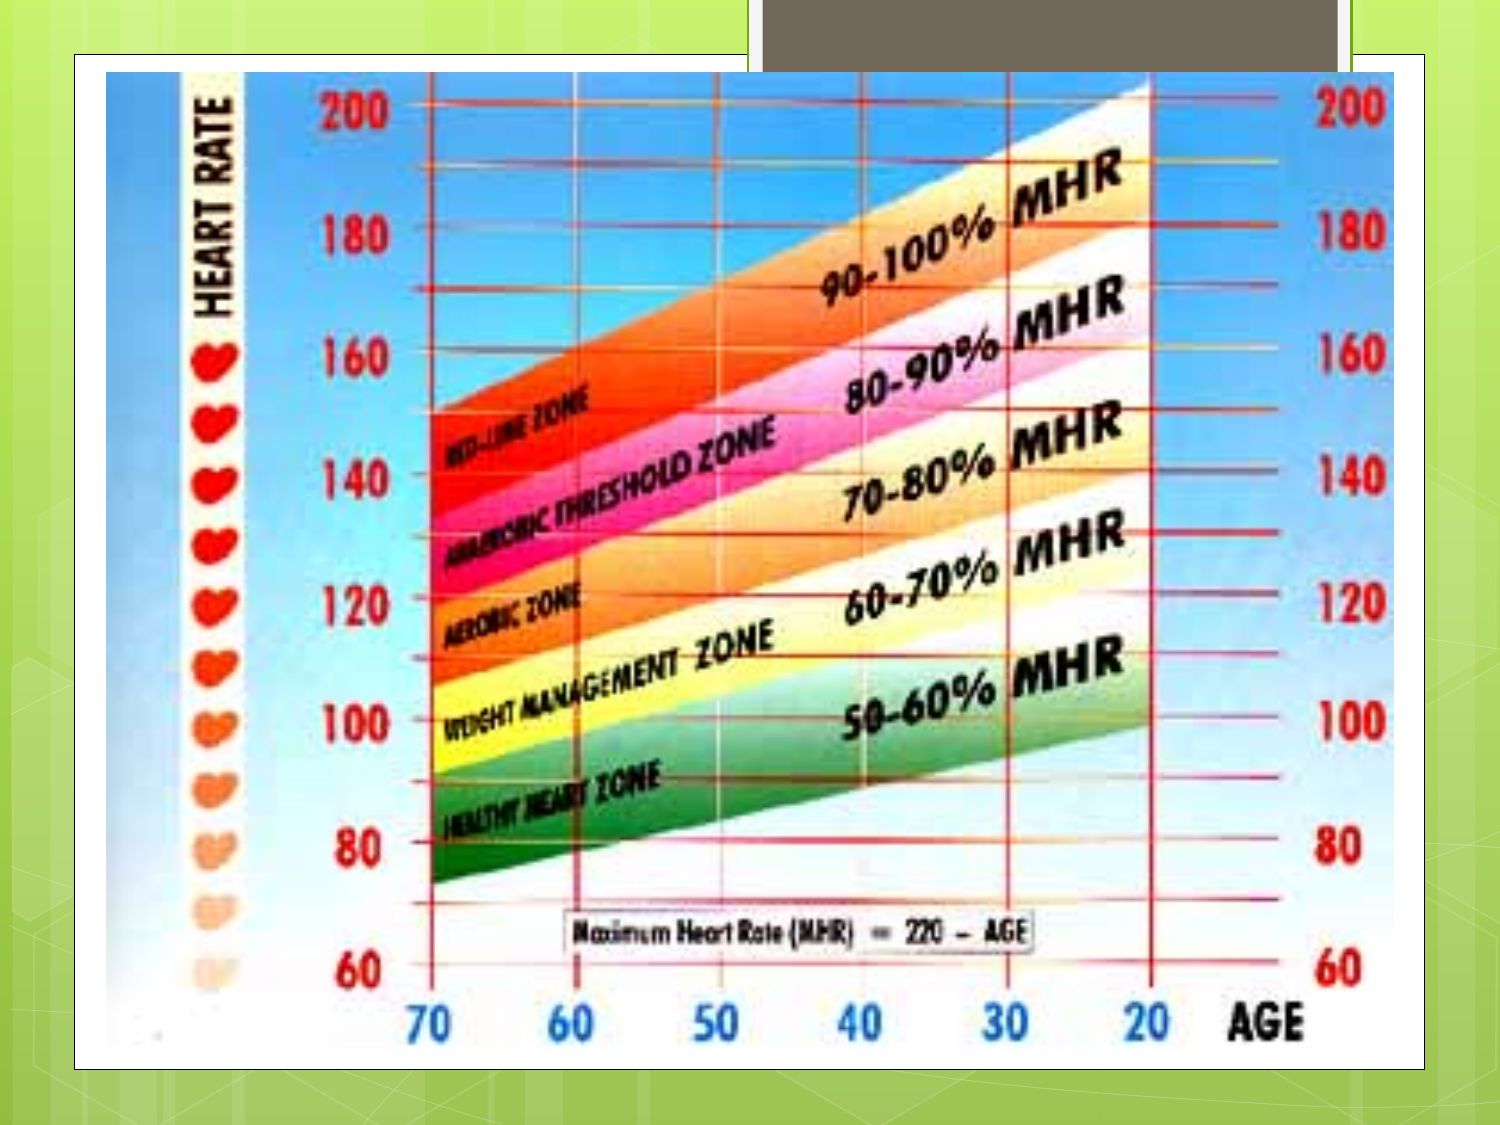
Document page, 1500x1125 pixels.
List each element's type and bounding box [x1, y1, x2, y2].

text_box [0, 0, 1500, 1125]
picture [105, 72, 1394, 1053]
